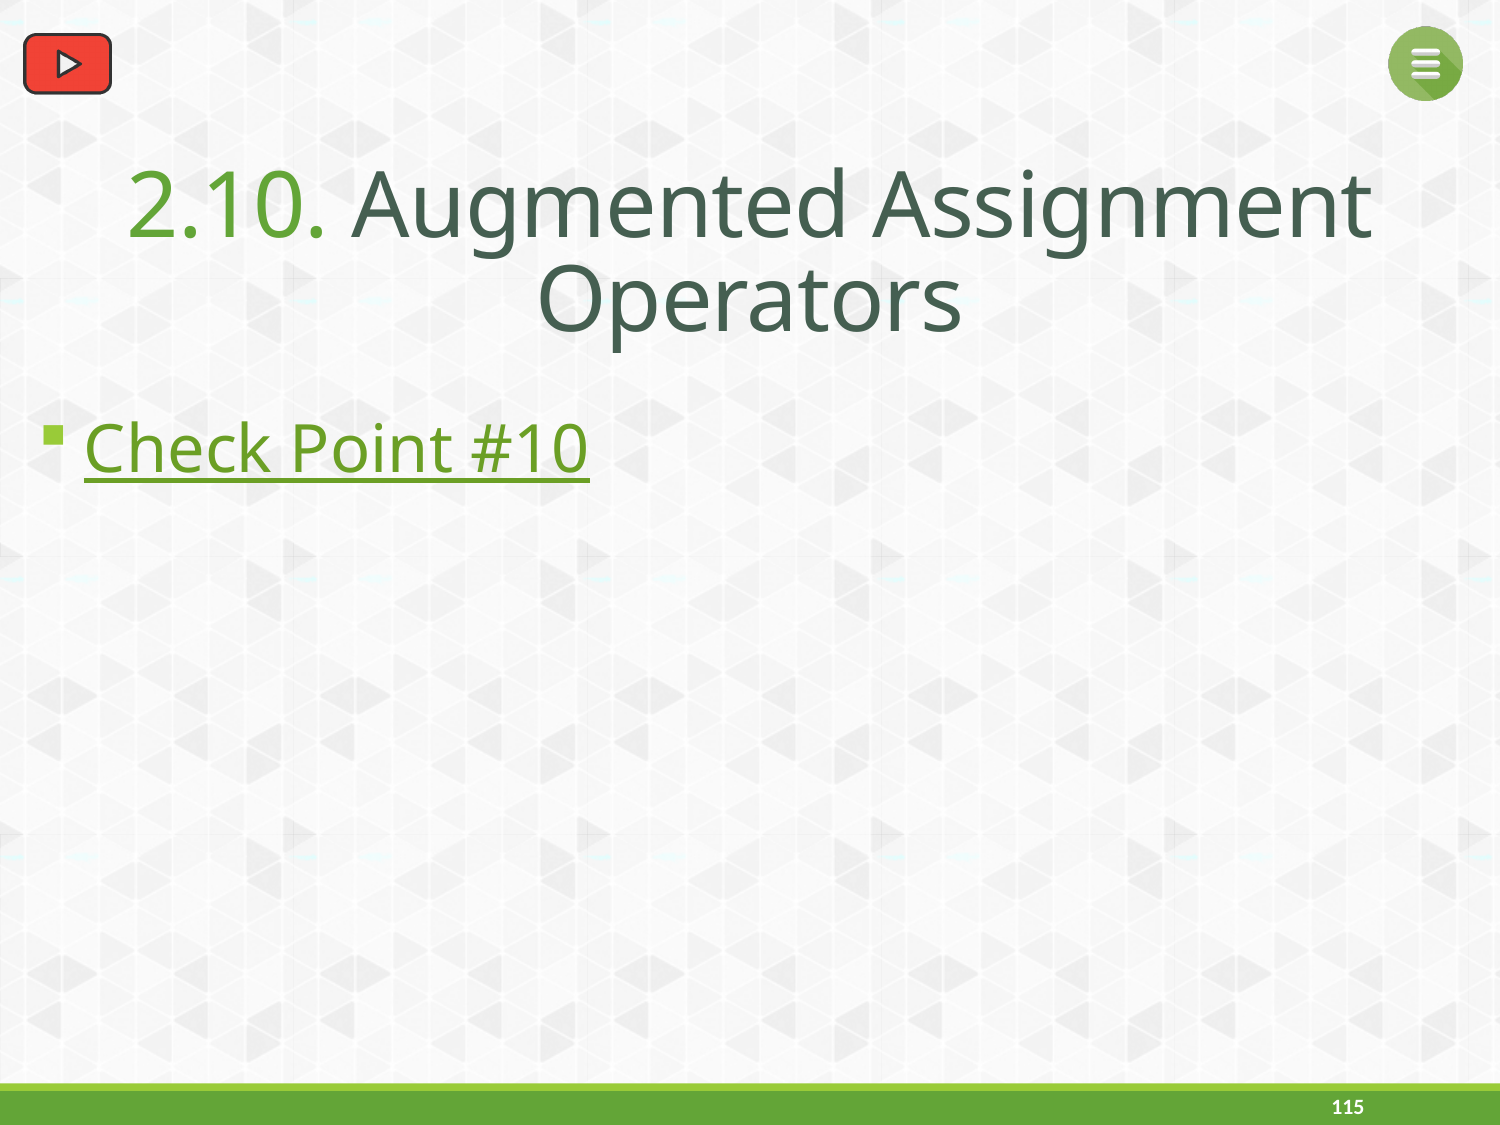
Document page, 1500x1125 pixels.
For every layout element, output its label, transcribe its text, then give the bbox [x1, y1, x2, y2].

picture [0, 0, 1500, 1083]
title 2.10. Augmented Assignment Operators [23, 112, 1476, 399]
slide_number 115 [1218, 1090, 1380, 1121]
list Check Point #10 [23, 399, 1476, 1078]
